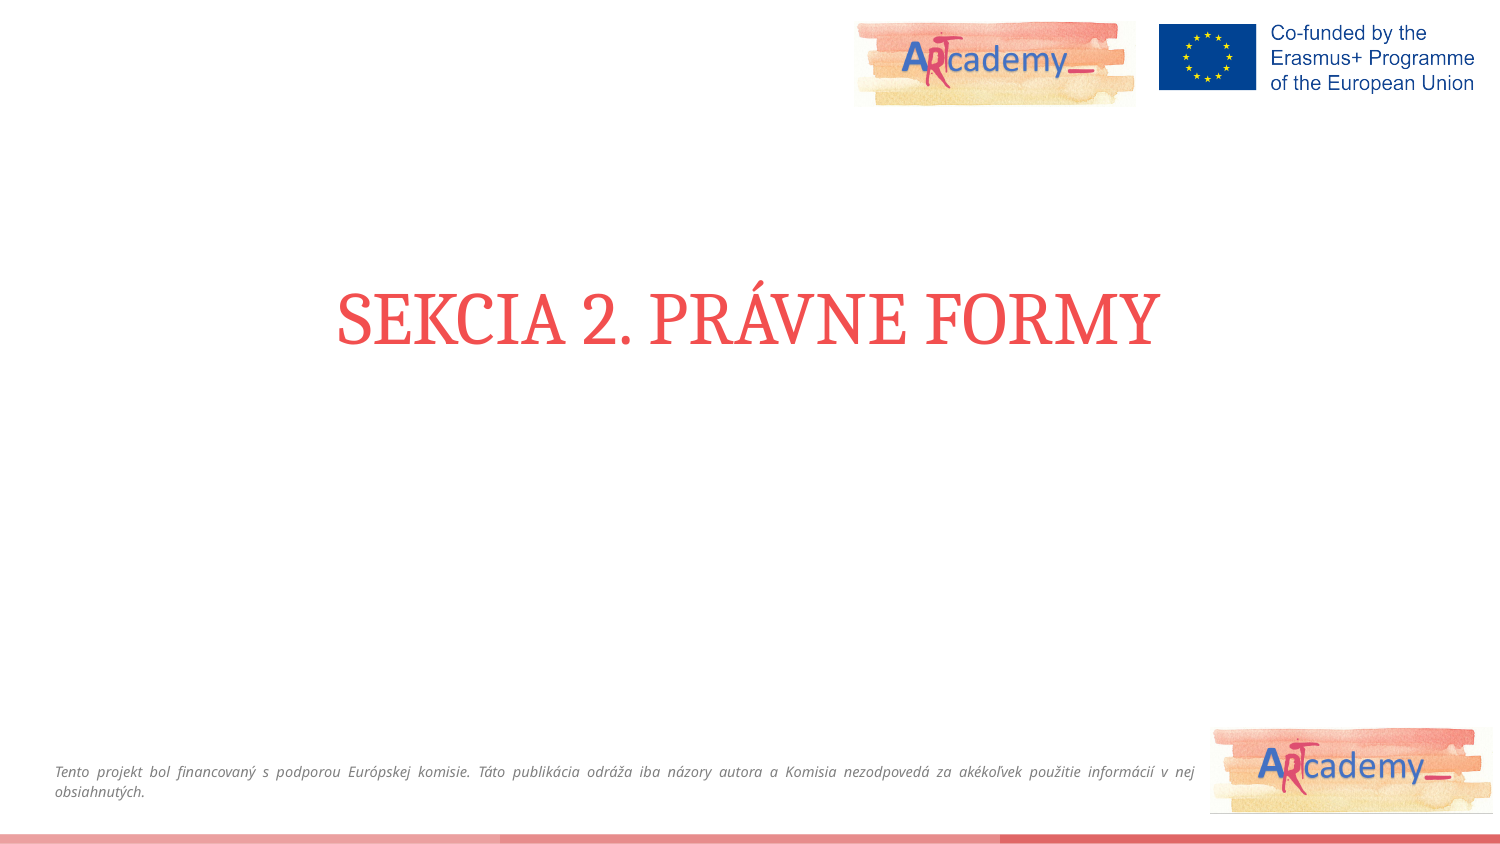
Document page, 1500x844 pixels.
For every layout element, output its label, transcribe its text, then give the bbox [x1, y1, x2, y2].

title SEKCIA 2. PRÁVNE FORMY [164, 167, 1336, 375]
picture [854, 2, 1137, 138]
text_box Tento projekt bol financovaný s podporou Európskej komisie. Táto publikácia odráža iba názory autora a Komisia nezodpovedá za akékoľvek použitie informácií v nej obsiahnutých. [39, 754, 1205, 799]
picture [1210, 709, 1493, 844]
picture [1158, 24, 1474, 94]
